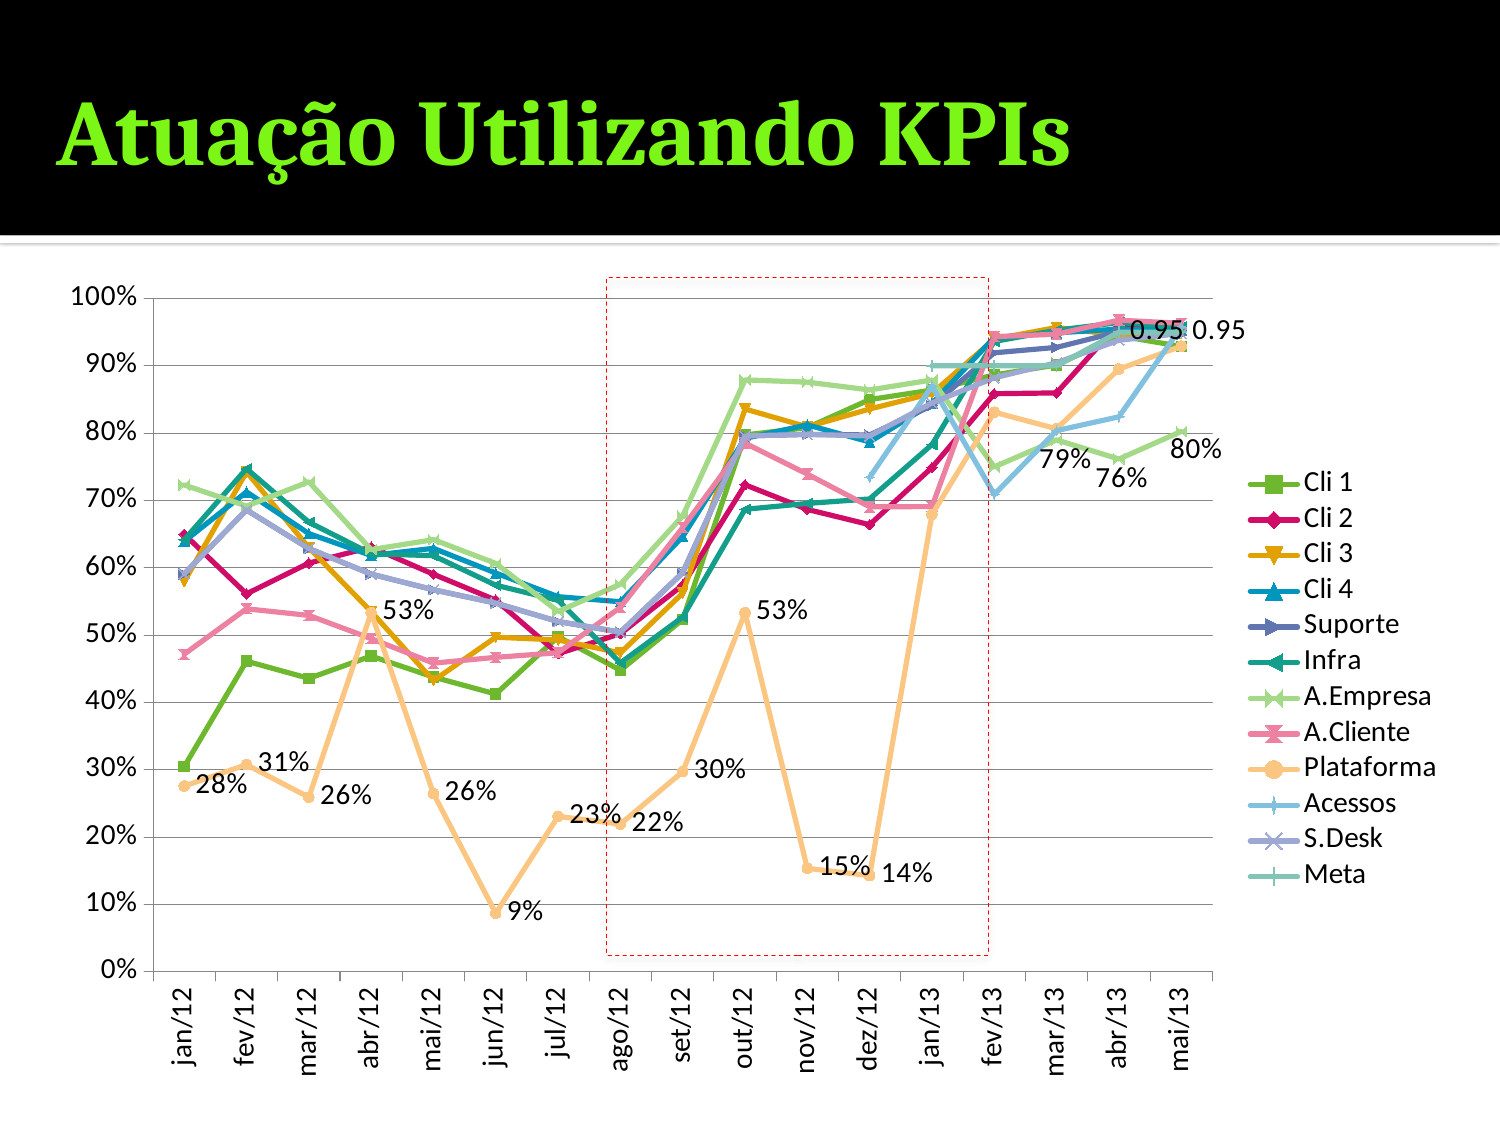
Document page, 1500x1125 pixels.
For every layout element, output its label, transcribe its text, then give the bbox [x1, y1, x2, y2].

chart [41, 267, 1459, 1094]
title Atuação Utilizando KPIs [41, 25, 1459, 231]
